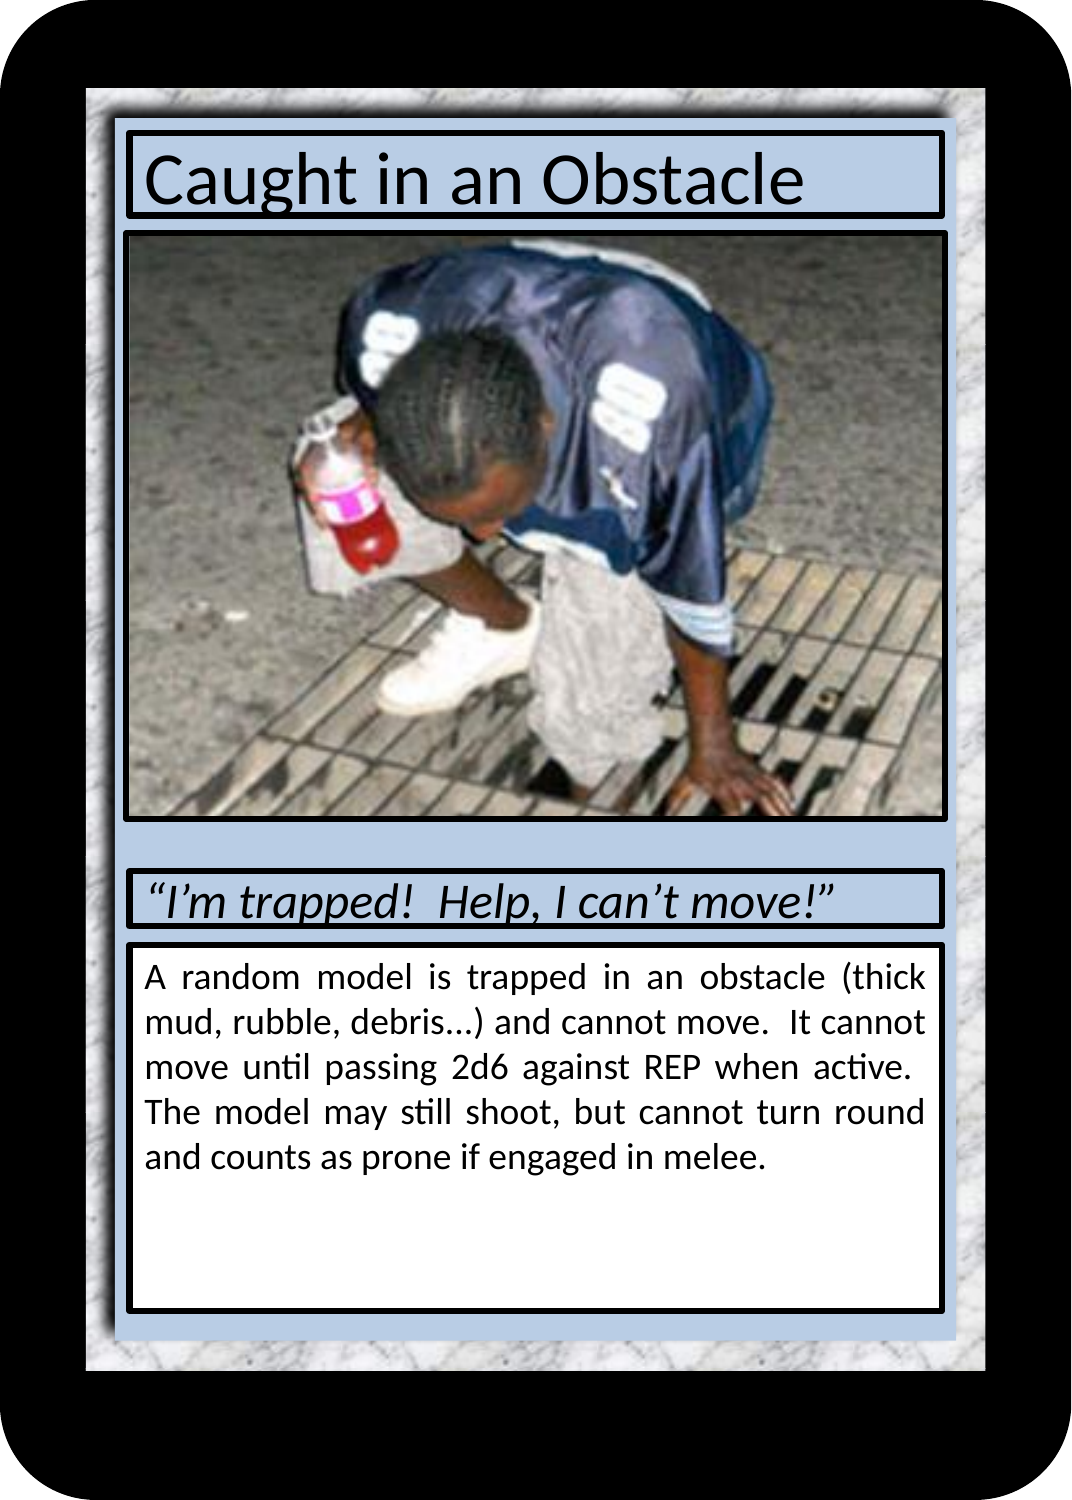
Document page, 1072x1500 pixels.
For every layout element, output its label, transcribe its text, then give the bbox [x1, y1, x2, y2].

picture [85, 88, 986, 1371]
title Caught in an Obstacle [126, 130, 945, 219]
list “I’m trapped! Help, I can’t move!” [126, 868, 945, 929]
list A random model is trapped in an obstacle (thick mud, rubble, debris...) and cannot move. It cannot move until passing 2d6 against REP when active. The model may still shoot, but cannot turn round and counts as prone if engaged in melee. [126, 942, 945, 1314]
